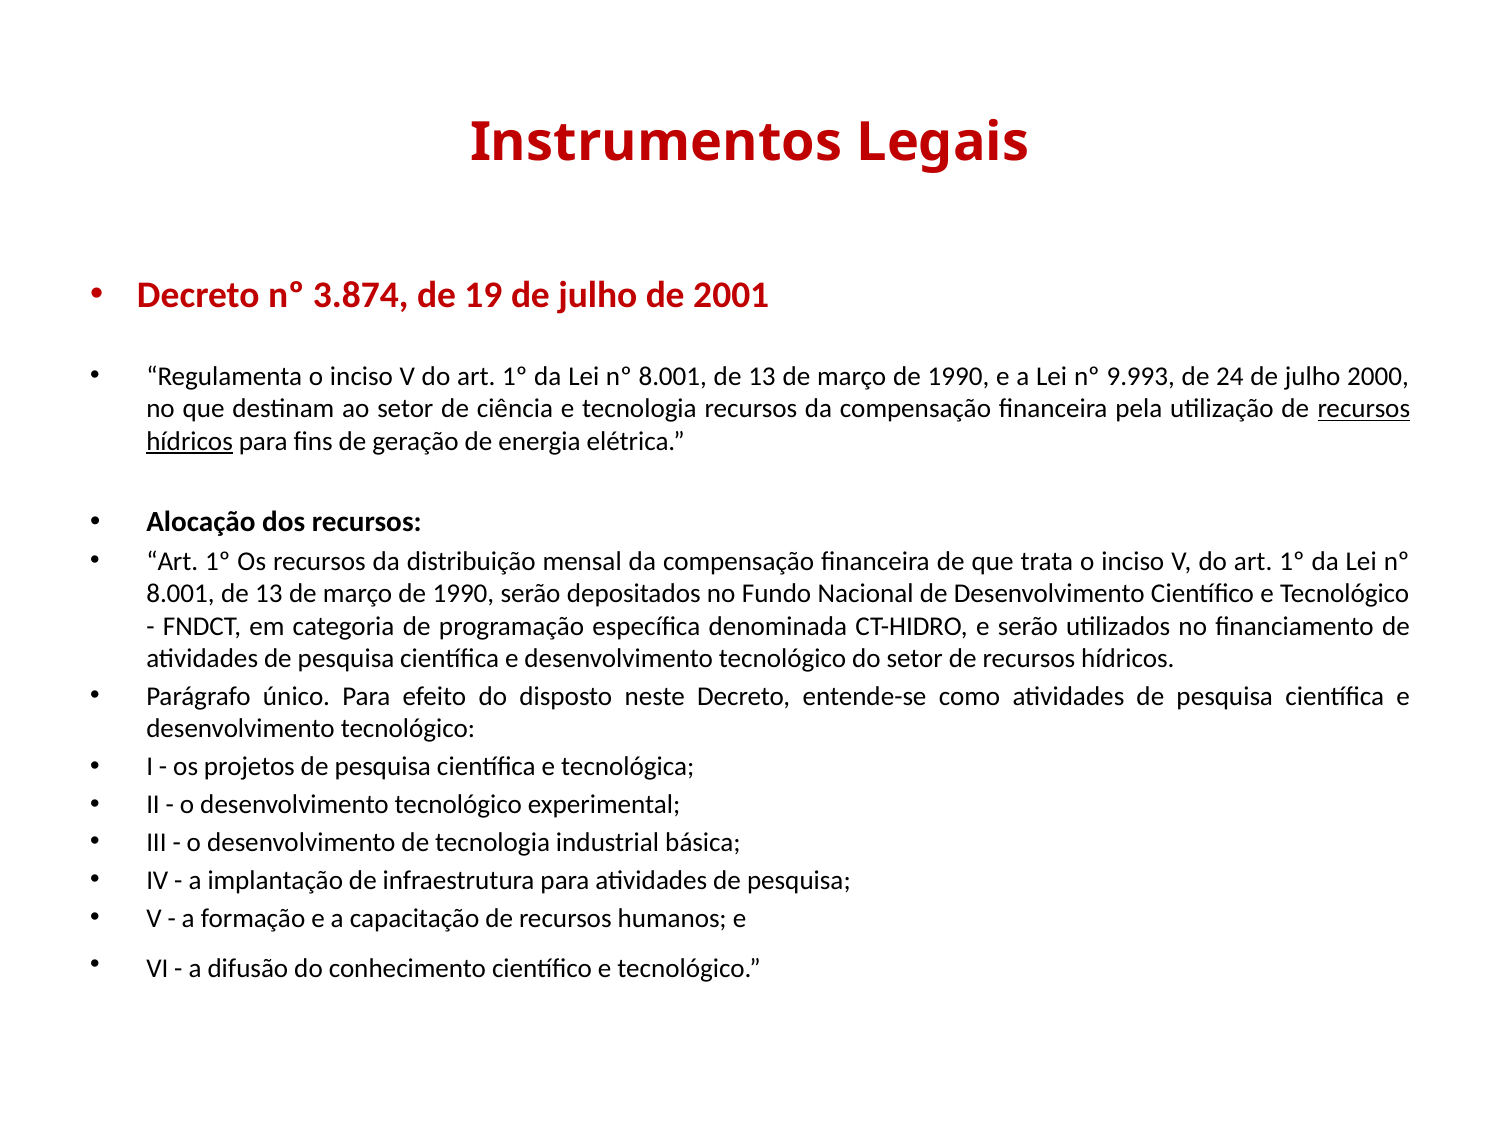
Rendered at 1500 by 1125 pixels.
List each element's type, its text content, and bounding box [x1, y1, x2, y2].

list Decreto nº 3.874, de 19 de julho de 2001 “Regulamenta o inciso V do art. 1º da Lei nº 8.001, de 13 de março de 1990, e a Lei nº 9.993, de 24 de julho 2000, no que destinam ao setor de ciência e tecnologia recursos da compensação financeira pela utilização de recursos hídricos para fins de geração de energia elétrica.” Alocação dos recursos: “Art. 1º Os recursos da distribuição mensal da compensação financeira de que trata o inciso V, do art. 1º da Lei nº 8.001, de 13 de março de 1990, serão depositados no Fundo Nacional de Desenvolvimento Científico e Tecnológico - FNDCT, em categoria de programação específica denominada CT-HIDRO, e serão utilizados no financiamento de atividades de pesquisa científica e desenvolvimento tecnológico do setor de recursos hídricos. Parágrafo único. Para efeito do disposto neste Decreto, entende-se como atividades de pesquisa científica e desenvolvimento tecnológico: I - os projetos de pesquisa científica e tecnológica; II - o desenvolvimento tecnológico experimental; III - o desenvolvimento de tecnologia industrial básica; IV - a implantação de infraestrutura para atividades de pesquisa; V - a formação e a capacitação de recursos humanos; e VI - a difusão do conhecimento científico e tecnológico.” [75, 262, 1425, 1046]
title Instrumentos Legais [75, 45, 1425, 233]
